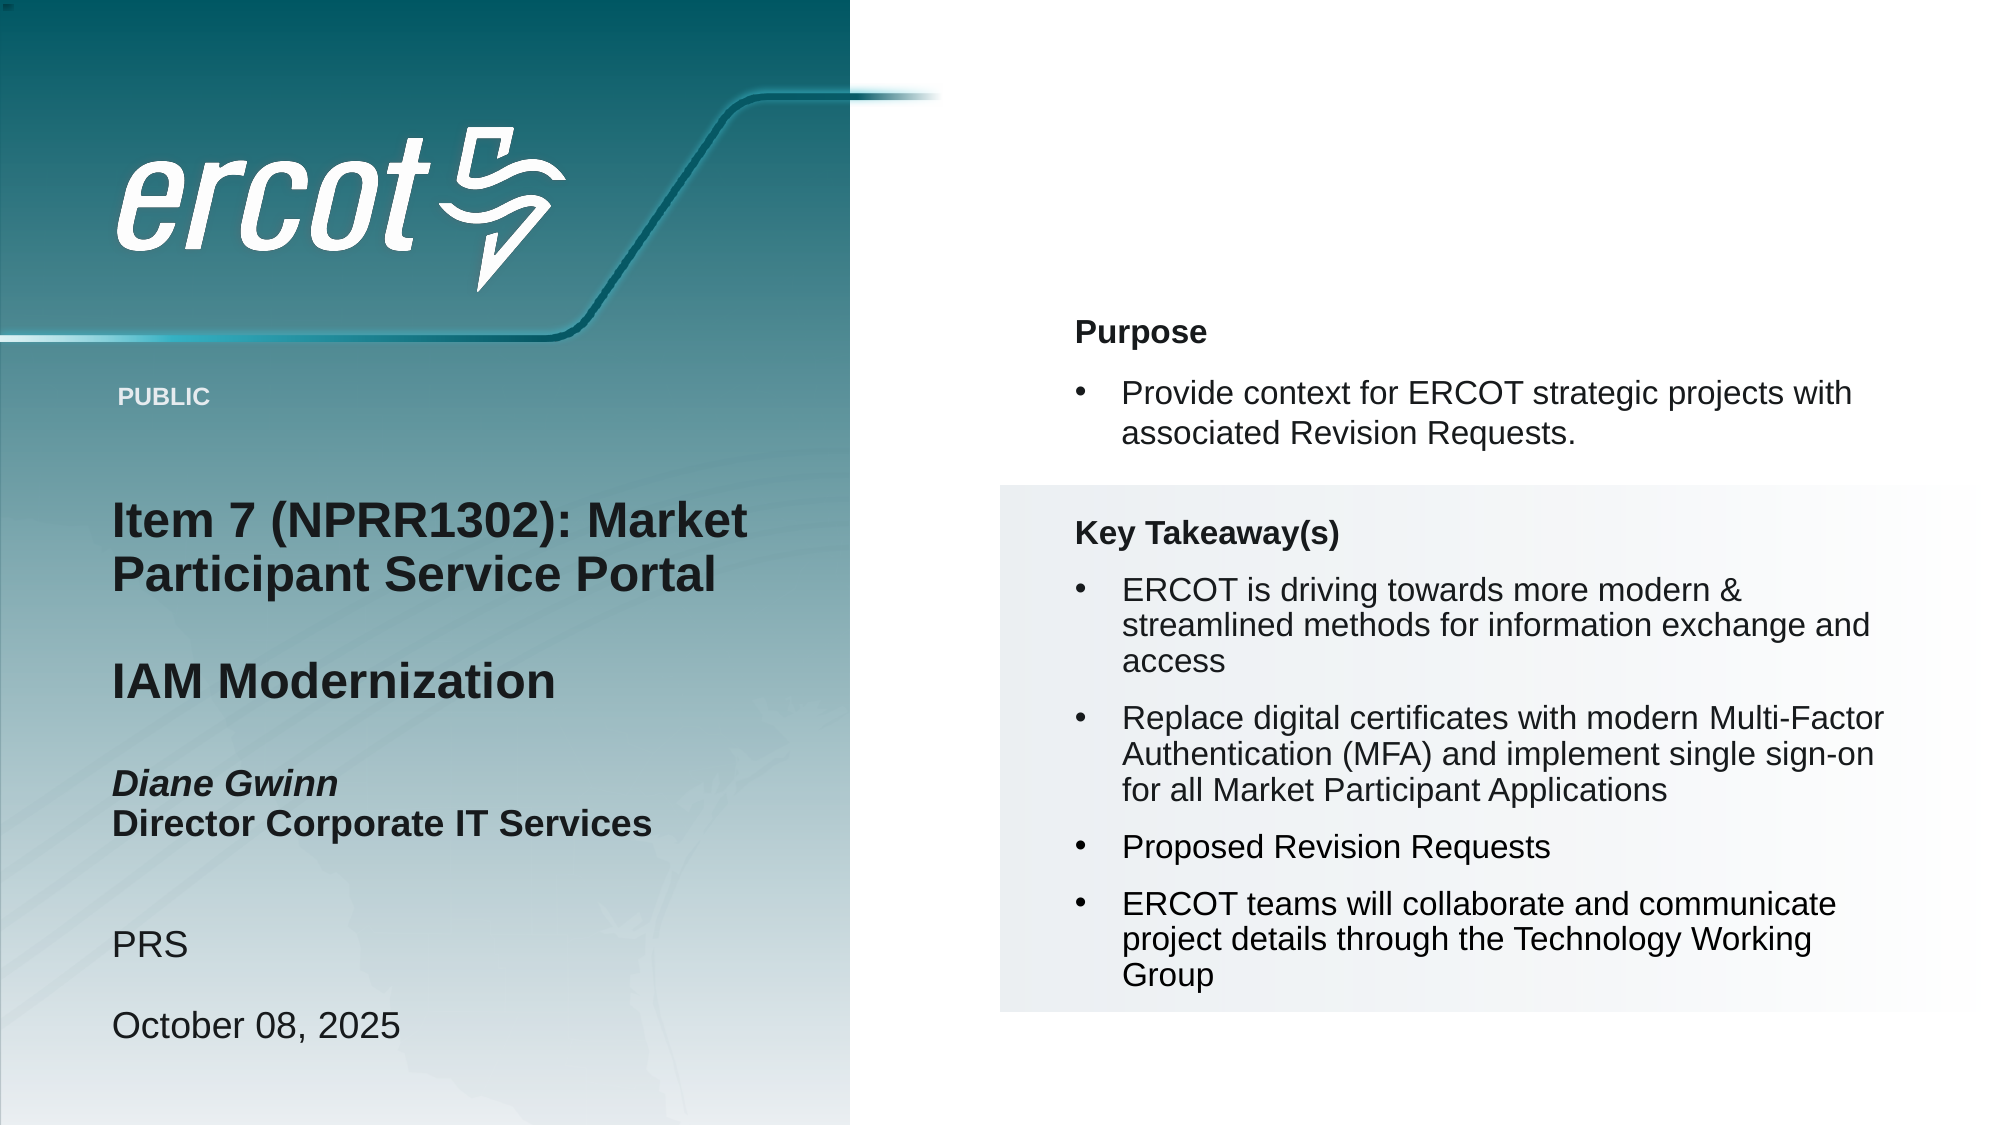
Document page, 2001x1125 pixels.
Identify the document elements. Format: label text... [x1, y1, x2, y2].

list Key Takeaway(s) ERCOT is driving towards more modern & streamlined methods for information exchange and access Replace digital certificates with modern Multi-Factor Authentication (MFA) and implement single sign-on for all Market Participant Applications Proposed Revision Requests ERCOT teams will collaborate and communicate project details through the Technology Working Group [998, 484, 2000, 1013]
picture [0, 0, 1000, 342]
title Item 7 (NPRR1302): Market Participant Service Portal IAM Modernization Diane Gwinn Director Corporate IT Services PRS October 08, 2025 [96, 486, 820, 1069]
list Purpose Provide context for ERCOT strategic projects with associated Revision Requests. [999, 302, 1908, 485]
